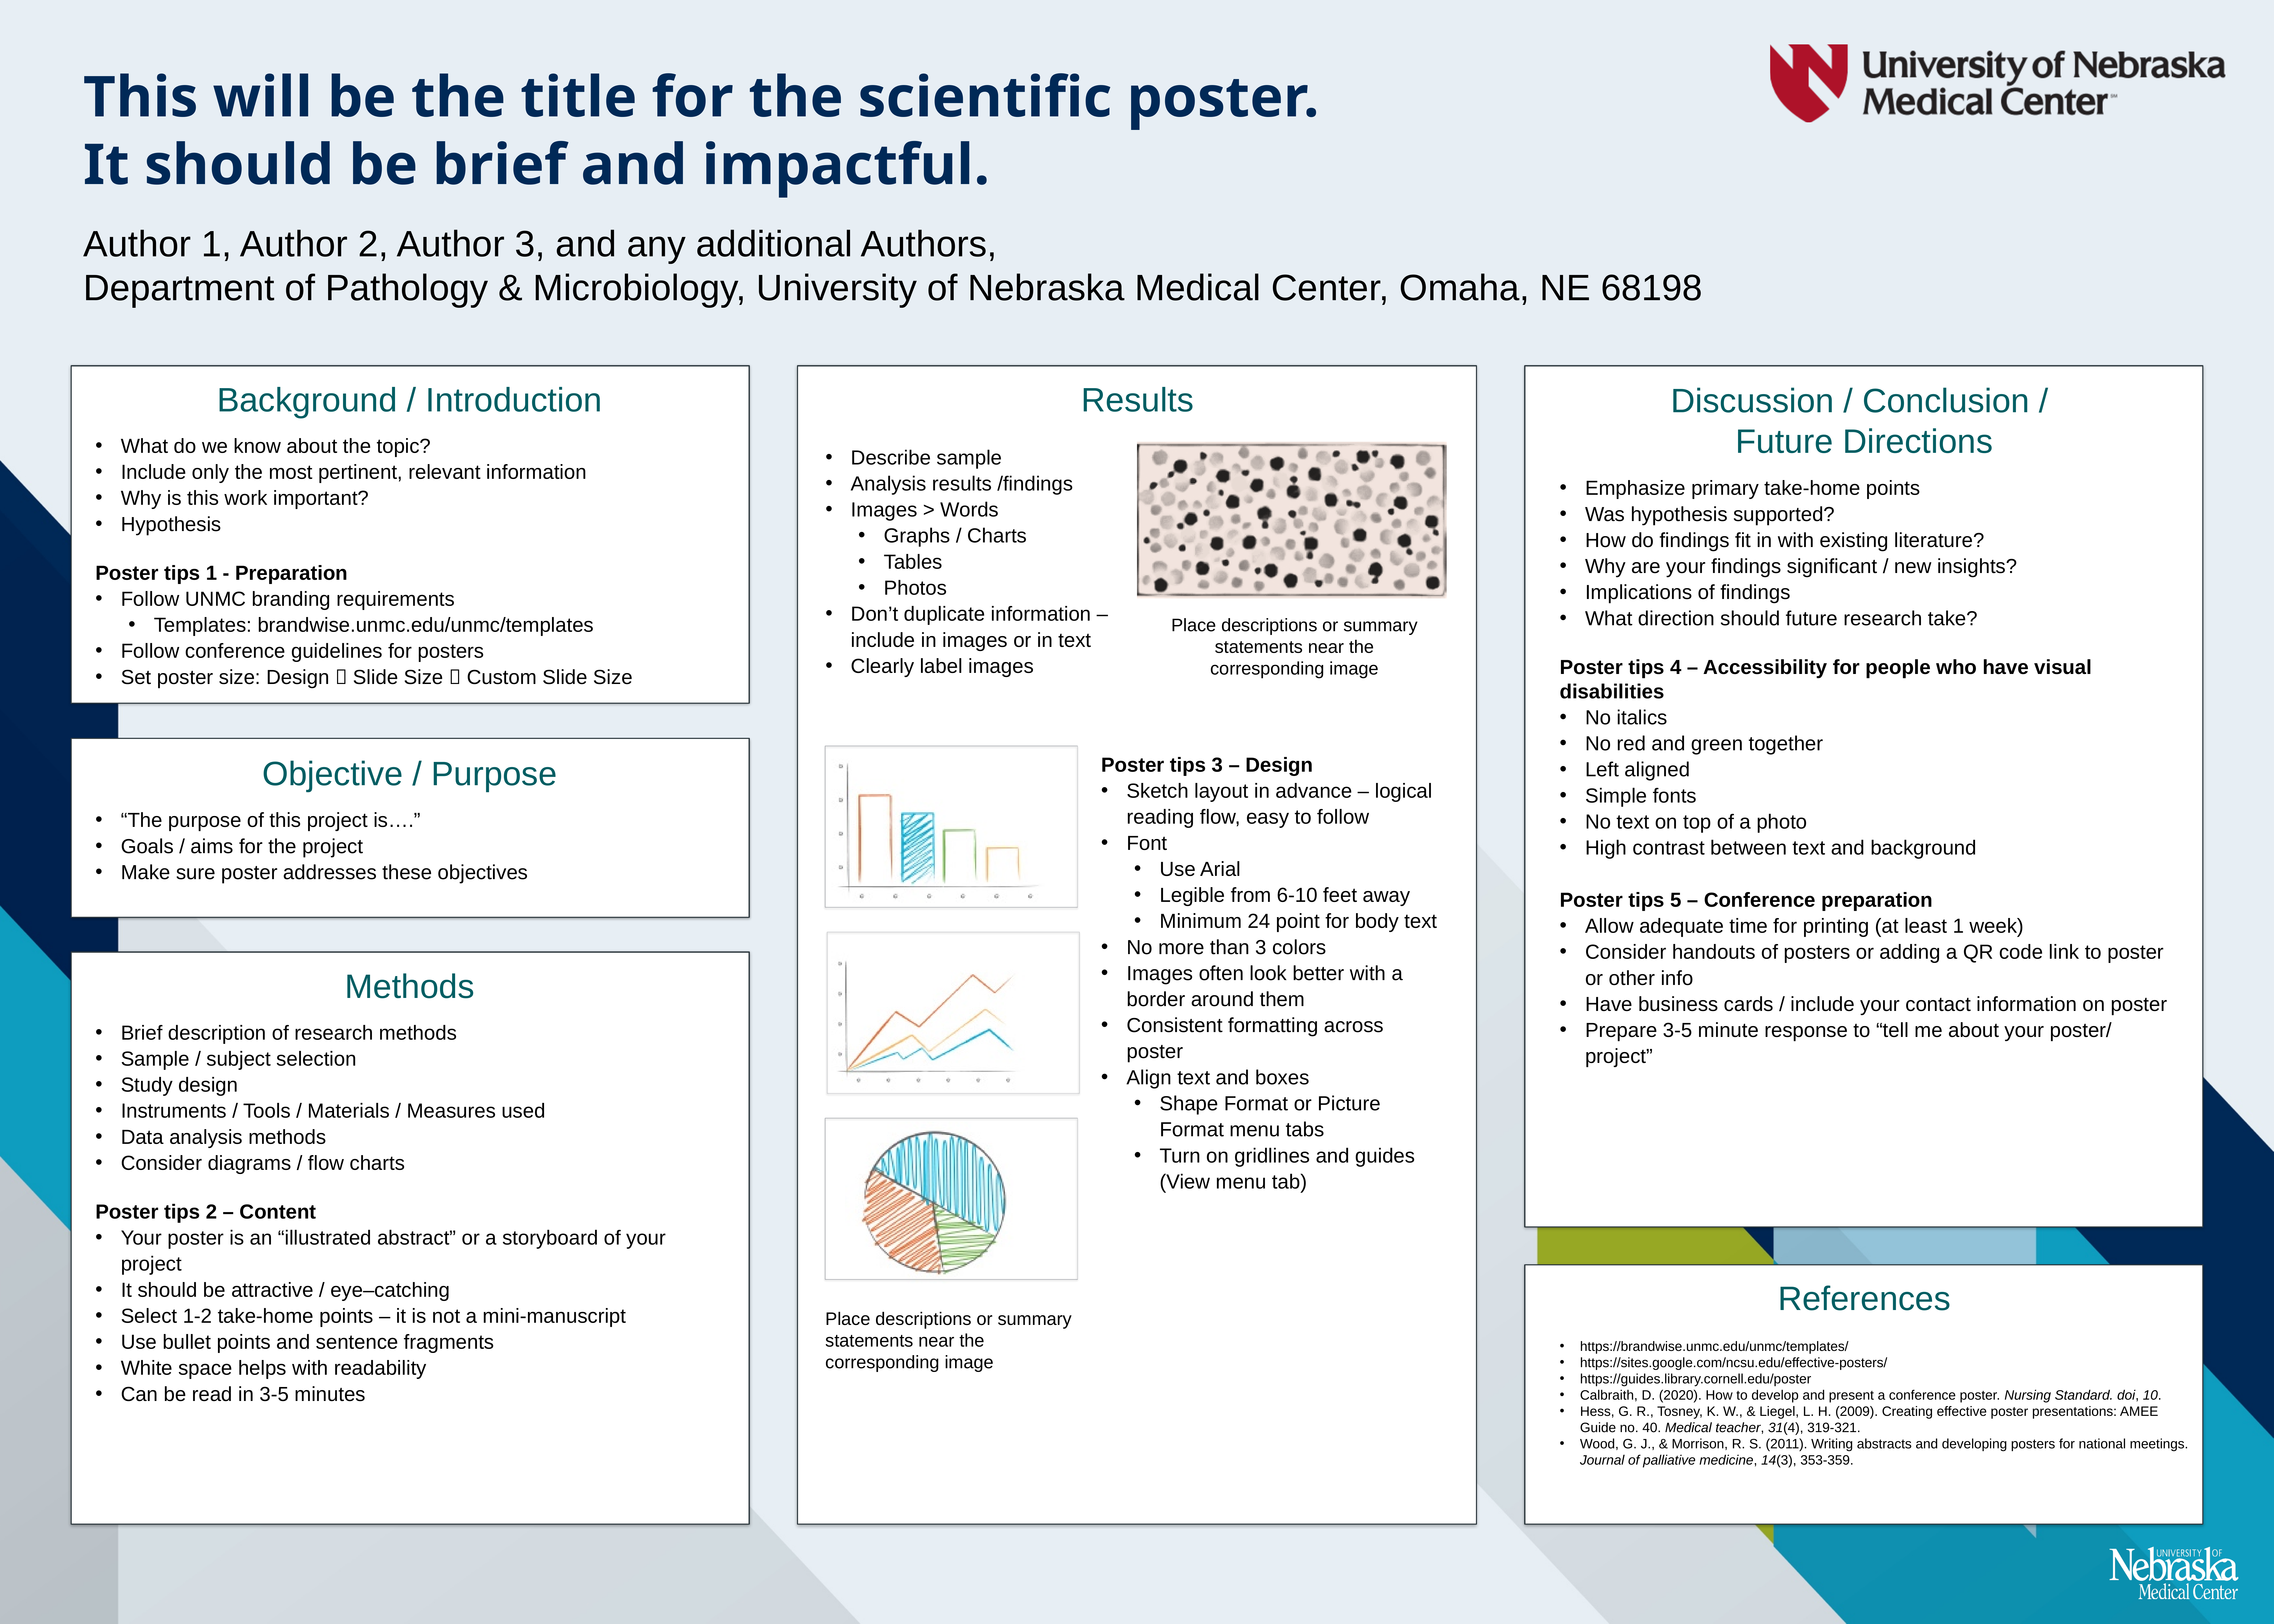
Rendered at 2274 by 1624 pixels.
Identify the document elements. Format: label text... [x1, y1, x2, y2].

title This will be the title for the scientific poster. It should be brief and impactful. [79, 58, 1565, 218]
text_box Place descriptions or summary statements near the corresponding image [821, 1305, 1078, 1374]
picture [2239, 1408, 2241, 1410]
picture [1967, 1590, 1970, 1592]
text_box [1525, 366, 2203, 1227]
picture [2265, 1437, 2267, 1440]
picture [6, 1153, 9, 1155]
picture [2203, 1622, 2204, 1624]
picture [2194, 1605, 2198, 1609]
picture [65, 980, 68, 982]
text_box Author 1, Author 2, Author 3, and any additional Authors, Department of Pathology & Microbiology, University of Nebraska Medical Center, Omaha, NE 68198 [79, 218, 1778, 310]
picture [2255, 1426, 2256, 1429]
picture [2, 916, 6, 919]
picture [33, 949, 36, 952]
picture [2199, 1610, 2201, 1612]
picture [2185, 1594, 2187, 1597]
picture [26, 1176, 29, 1179]
picture [2019, 1524, 2020, 1526]
text_box References [1526, 1274, 2203, 1319]
picture [2155, 1563, 2158, 1566]
picture [2171, 1580, 2174, 1583]
picture [61, 1206, 63, 1209]
text_box [71, 366, 749, 703]
picture [2206, 1622, 2208, 1624]
picture [61, 1212, 63, 1214]
text_box [71, 738, 749, 917]
picture [32, 1183, 35, 1186]
picture [41, 960, 44, 962]
picture [2121, 1533, 2123, 1535]
text_box “The purpose of this project is….” Goals / aims for the project Make sure poster addresses these objectives [91, 803, 727, 885]
text_box https://brandwise.unmc.edu/unmc/templates/ https://sites.google.com/ncsu.edu/effective-posters/ https://guides.library.cornell.edu/poster Calbraith, D. (2020). How to develop and present a conference poster. Nursing Standard. doi, 10. Hess, G. R., Tosney, K. W., & Liegel, L. H. (2009). Creating effective poster presentations: AMEE Guide no. 40. Medical teacher, 31(4), 319-321. Wood, G. J., & Morrison, R. S. (2011). Writing abstracts and developing posters for national meetings. Journal of palliative medicine, 14(3), 353-359. [1556, 1335, 2194, 1470]
text_box [827, 932, 1080, 1093]
text_box Emphasize primary take-home points Was hypothesis supported? How do findings fit in with existing literature? Why are your findings significant / new insights? Implications of findings What direction should future research take? Poster tips 4 – Accessibility for people who have visual disabilities No italics No red and green together Left aligned Simple fonts No text on top of a photo High contrast between text and background Poster tips 5 – Conference preparation Allow adequate time for printing (at least 1 week) Consider handouts of posters or adding a QR code link to poster or other info Have business cards / include your contact information on poster Prepare 3-5 minute response to “tell me about your poster/ project” [1556, 471, 2174, 1069]
picture [40, 1190, 41, 1193]
picture [0, 0, 2274, 1624]
picture [28, 1173, 29, 1175]
picture [55, 1207, 57, 1208]
picture [38, 951, 40, 953]
picture [64, 1218, 67, 1220]
picture [23, 938, 25, 940]
picture [2158, 1574, 2161, 1577]
picture [2136, 1543, 2138, 1545]
picture [2234, 1410, 2236, 1412]
picture [2269, 1442, 2270, 1444]
picture [48, 1200, 51, 1203]
text_box Discussion / Conclusion / Future Directions [1526, 376, 2203, 462]
picture [2129, 1535, 2131, 1538]
picture [1849, 1620, 1851, 1624]
text_box Poster tips 3 – Design Sketch layout in advance – logical reading flow, easy to follow Font Use Arial Legible from 6-10 feet away Minimum 24 point for body text No more than 3 colors Images often look better with a border around them Consistent formatting across poster Align text and boxes Shape Format or Picture Format menu tabs Turn on gridlines and guides (View menu tab) [1097, 749, 1447, 1195]
text_box [71, 952, 749, 1524]
text_box Methods [71, 962, 748, 1007]
picture [2037, 1538, 2039, 1541]
picture [2, 920, 5, 922]
text_box Brief description of research methods Sample / subject selection Study design Instruments / Tools / Materials / Measures used Data analysis methods Consider diagrams / flow charts Poster tips 2 – Content Your poster is an “illustrated abstract” or a storyboard of your project It should be attractive / eye–catching Select 1-2 take-home points – it is not a mini-manuscript Use bullet points and sentence fragments White space helps with readability Can be read in 3-5 minutes [91, 1016, 727, 1407]
picture [2160, 1569, 2162, 1572]
text_box Place descriptions or summary statements near the corresponding image [1164, 611, 1425, 680]
picture [2175, 1585, 2178, 1587]
picture [2143, 1550, 2145, 1553]
text_box Results [798, 376, 1477, 421]
picture [66, 1215, 69, 1216]
text_box What do we know about the topic? Include only the most pertinent, relevant information Why is this work important? Hypothesis Poster tips 1 - Preparation Follow UNMC branding requirements Templates: brandwise.unmc.edu/unmc/templates Follow conference guidelines for posters Set poster size: Design  Slide Size  Custom Slide Size [91, 429, 727, 690]
text_box [825, 1118, 1078, 1280]
picture [2236, 1405, 2239, 1407]
picture [44, 1196, 48, 1198]
picture [12, 925, 14, 927]
text_box Background / Introduction [71, 376, 748, 421]
picture [2239, 1404, 2242, 1408]
picture [2038, 1533, 2043, 1540]
picture [2146, 1554, 2148, 1556]
text_box [1525, 1265, 2203, 1524]
text_box Describe sample Analysis results /findings Images > Words Graphs / Charts Tables Photos Don’t duplicate information – include in images or in text Clearly label images [821, 440, 1113, 679]
text_box Objective / Purpose [71, 749, 748, 794]
picture [2022, 1524, 2039, 1539]
text_box [1067, 746, 1078, 908]
text_box [797, 366, 1477, 1524]
picture [1834, 1606, 1836, 1608]
picture [2256, 1429, 2263, 1434]
picture [2268, 1440, 2269, 1442]
picture [1839, 1609, 1841, 1610]
picture [2231, 1398, 2235, 1403]
title This will be the title for the scientific poster. It should be brief and impactful. [79, 310, 1565, 333]
picture [2133, 1540, 2135, 1541]
picture [68, 1223, 70, 1225]
